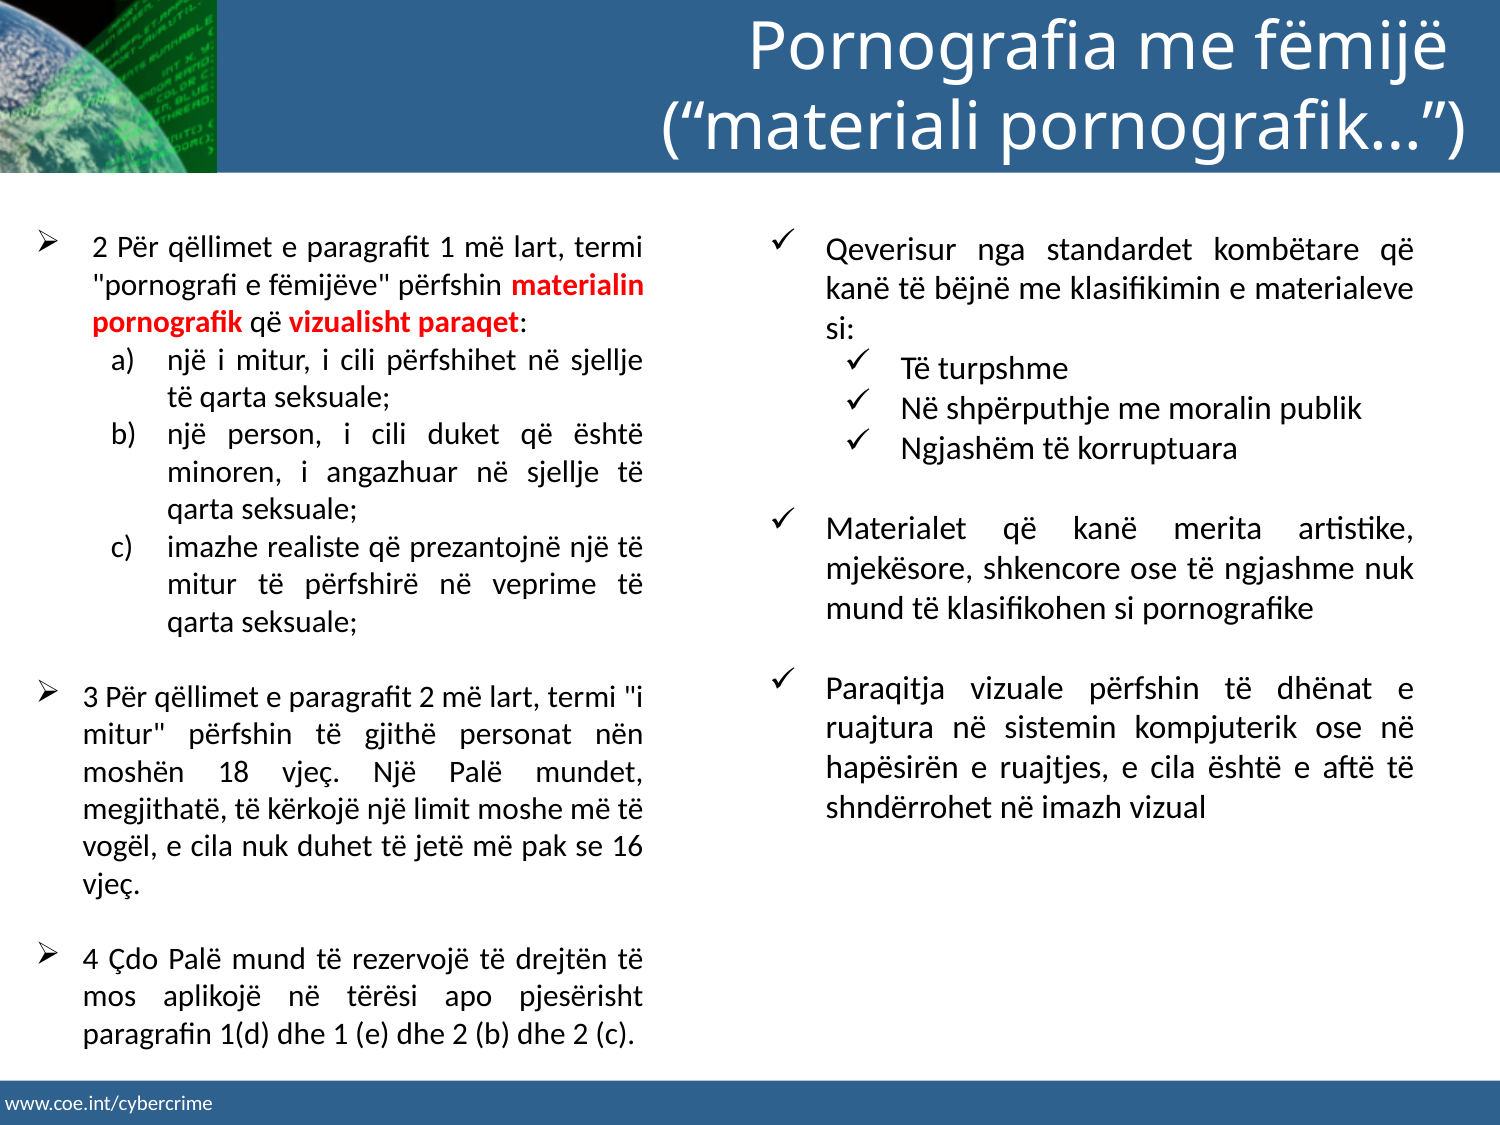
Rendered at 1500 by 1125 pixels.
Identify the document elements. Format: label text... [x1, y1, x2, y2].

picture [0, 0, 217, 173]
text_box Qeverisur nga standardet kombëtare që kanë të bëjnë me klasifikimin e materialeve si: Të turpshme Në shpërputhje me moralin publik Ngjashëm të korruptuara Materialet që kanë merita artistike, mjekësore, shkencore ose të ngjashme nuk mund të klasifikohen si pornografike Paraqitja vizuale përfshin të dhënat e ruajtura në sistemin kompjuterik ose në hapësirën e ruajtjes, e cila është e aftë të shndërrohet në imazh vizual [754, 219, 1430, 833]
text_box Pornografia me fëmijë (“materiali pornografik…”) [230, 0, 1483, 171]
text_box 2 Për qëllimet e paragrafit 1 më lart, termi "pornografi e fëmijëve" përfshin materialin pornografik që vizualisht paraqet: një i mitur, i cili përfshihet në sjellje të qarta seksuale; një person, i cili duket që është minoren, i angazhuar në sjellje të qarta seksuale; imazhe realiste që prezantojnë një të mitur të përfshirë në veprime të qarta seksuale; 3 Për qëllimet e paragrafit 2 më lart, termi "i mitur" përfshin të gjithë personat nën moshën 18 vjeç. Një Palë mundet, megjithatë, të kërkojë një limit moshe më të vogël, e cila nuk duhet të jetë më pak se 16 vjeç. 4 Çdo Palë mund të rezervojë të drejtën të mos aplikojë në tërësi apo pjesërisht paragrafin 1(d) dhe 1 (e) dhe 2 (b) dhe 2 (c). [21, 219, 660, 1058]
